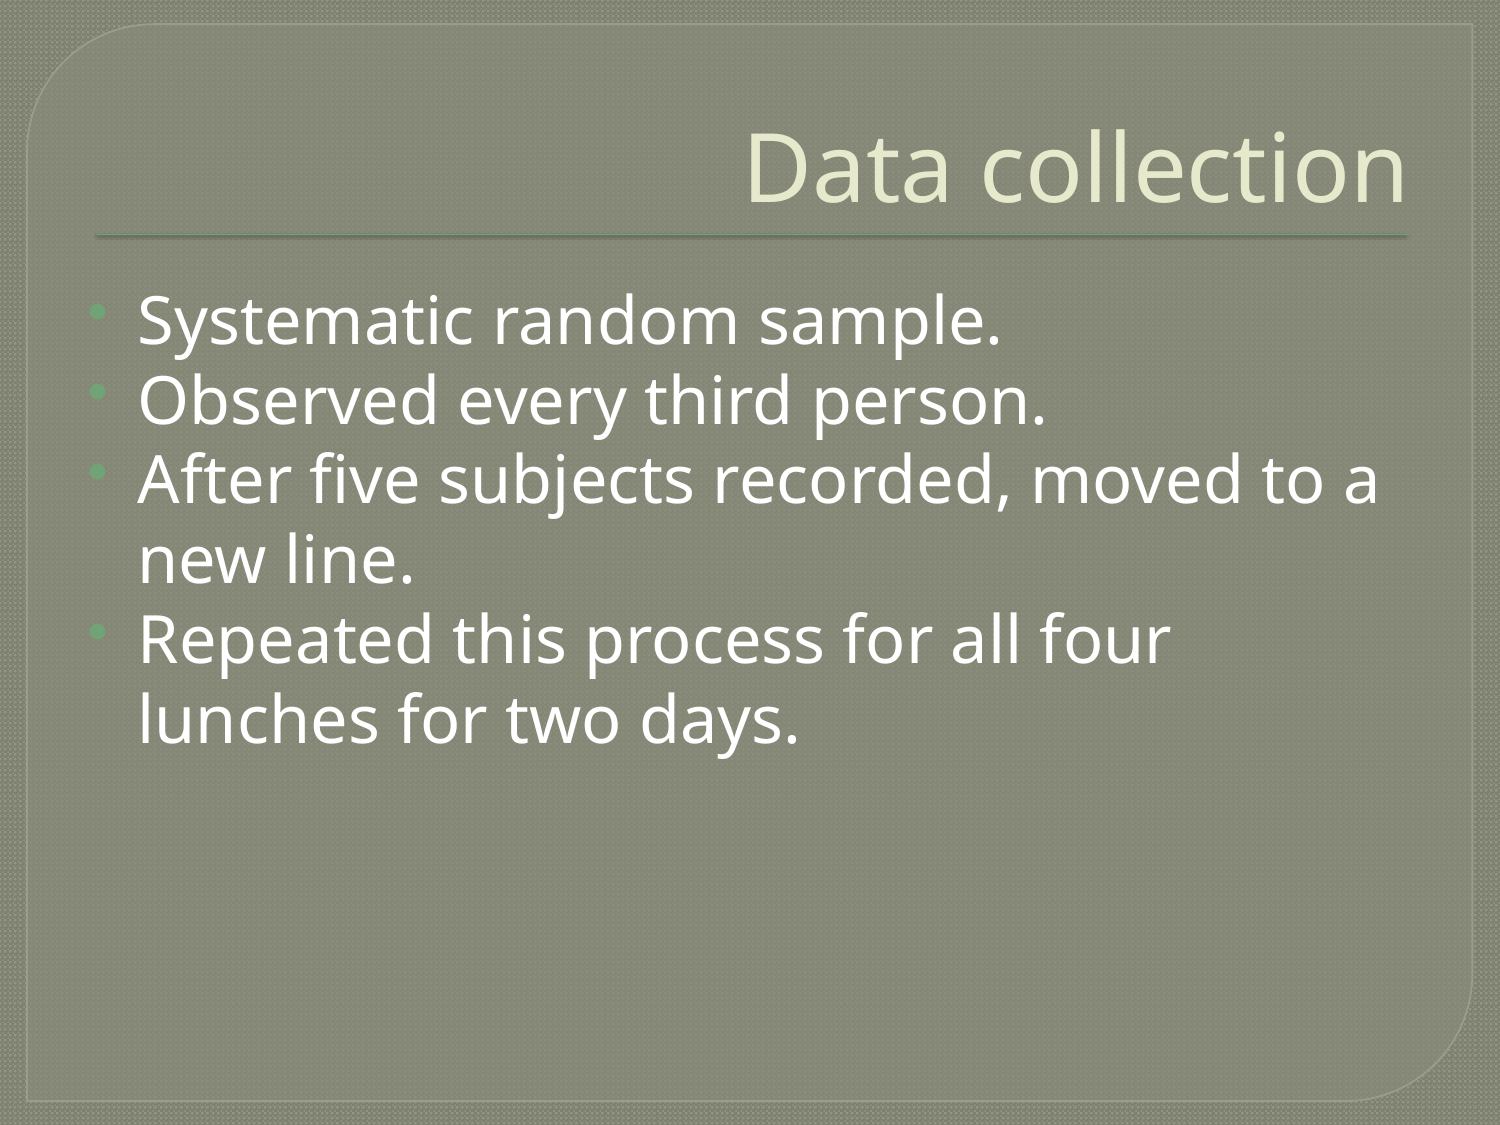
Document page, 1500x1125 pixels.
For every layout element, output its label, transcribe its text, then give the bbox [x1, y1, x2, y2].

title Data collection [75, 41, 1425, 230]
list Systematic random sample. Observed every third person. After five subjects recorded, moved to a new line. Repeated this process for all four lunches for two days. [75, 270, 1425, 1013]
